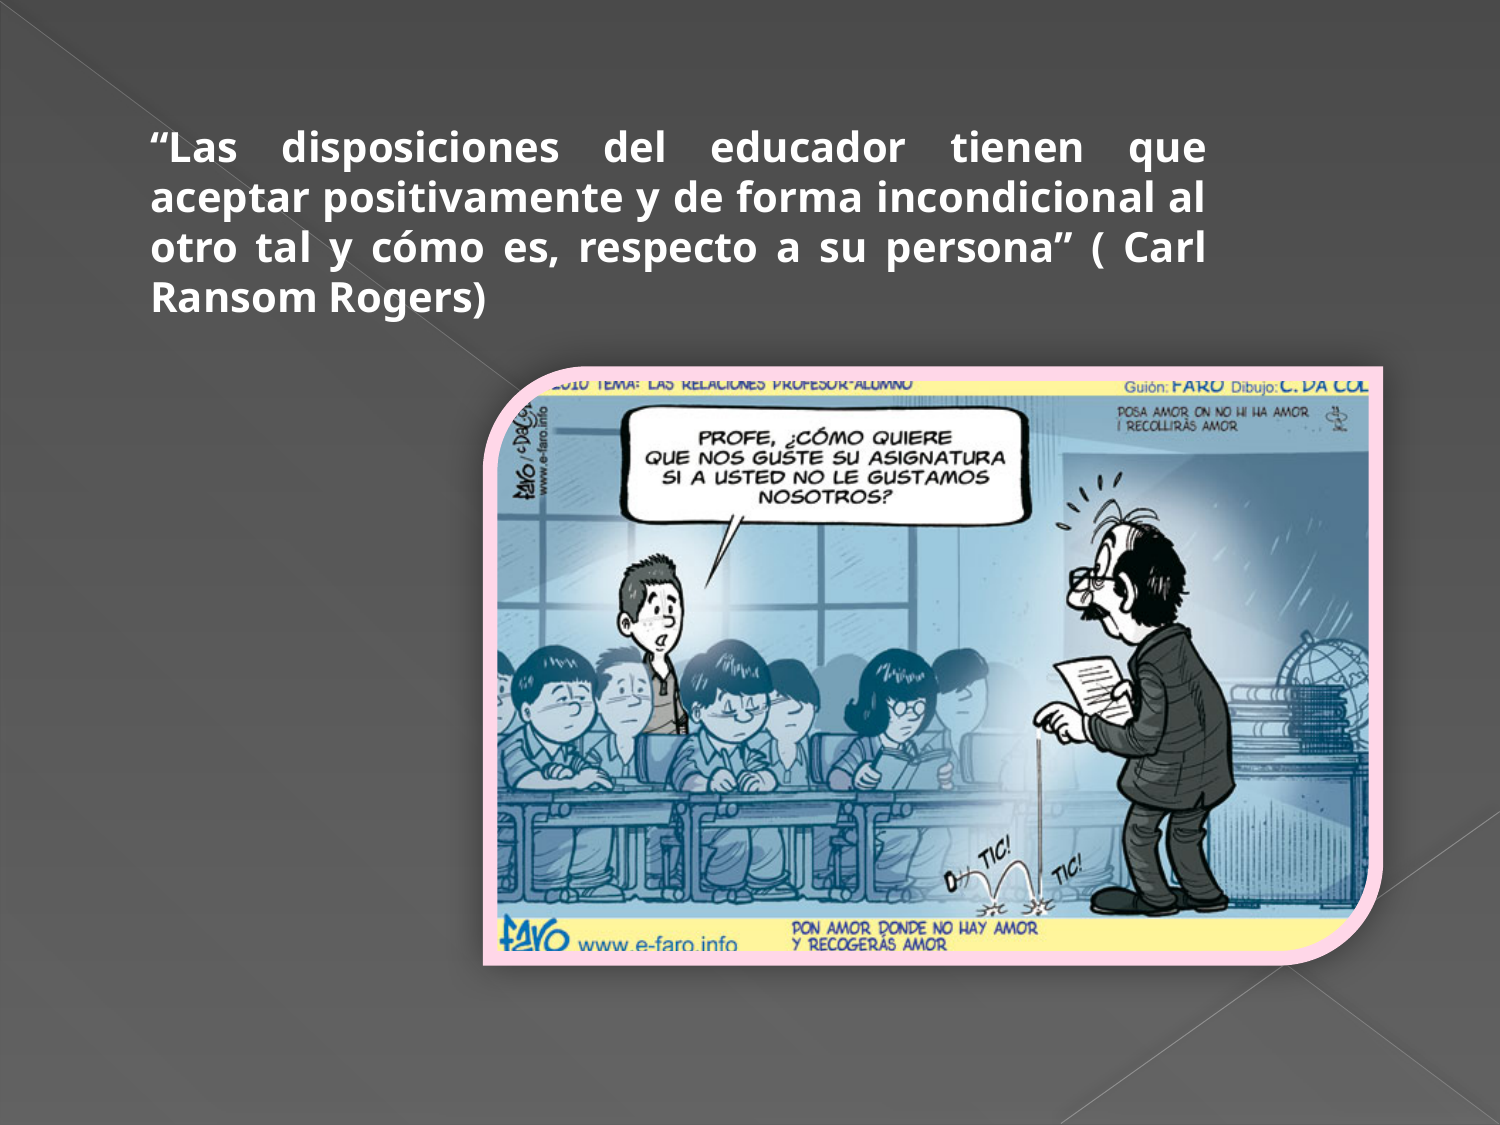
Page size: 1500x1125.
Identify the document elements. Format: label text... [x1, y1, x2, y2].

picture [489, 373, 1377, 959]
text_box “Las disposiciones del educador tienen que aceptar positivamente y de forma incondicional al otro tal y cómo es, respecto a su persona” ( Carl Ransom Rogers) [135, 113, 1223, 509]
